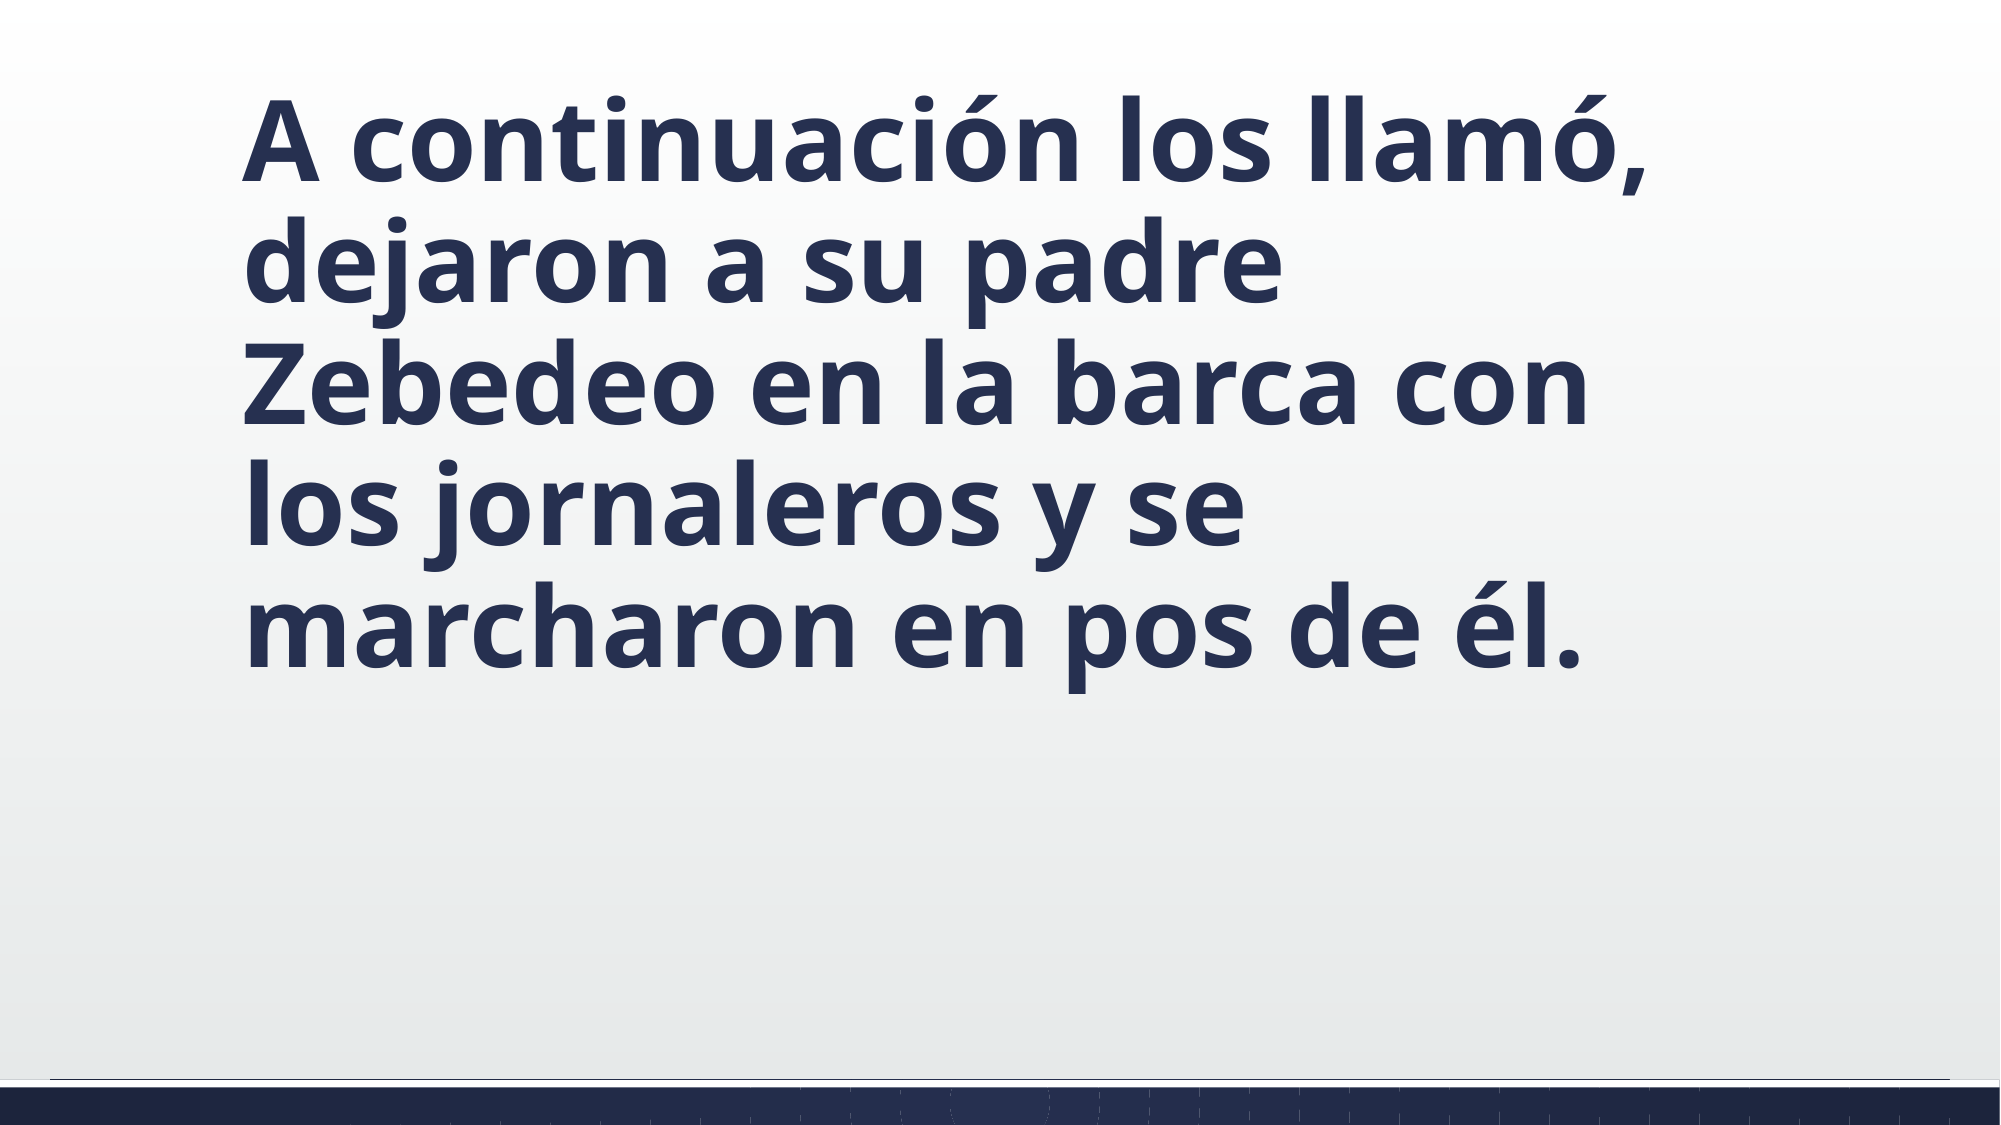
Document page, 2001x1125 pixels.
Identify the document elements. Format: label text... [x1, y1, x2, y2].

list A continuación los llamó, dejaron a su padre Zebedeo en la barca con los jornaleros y se marcharon en pos de él. [219, 76, 1780, 990]
